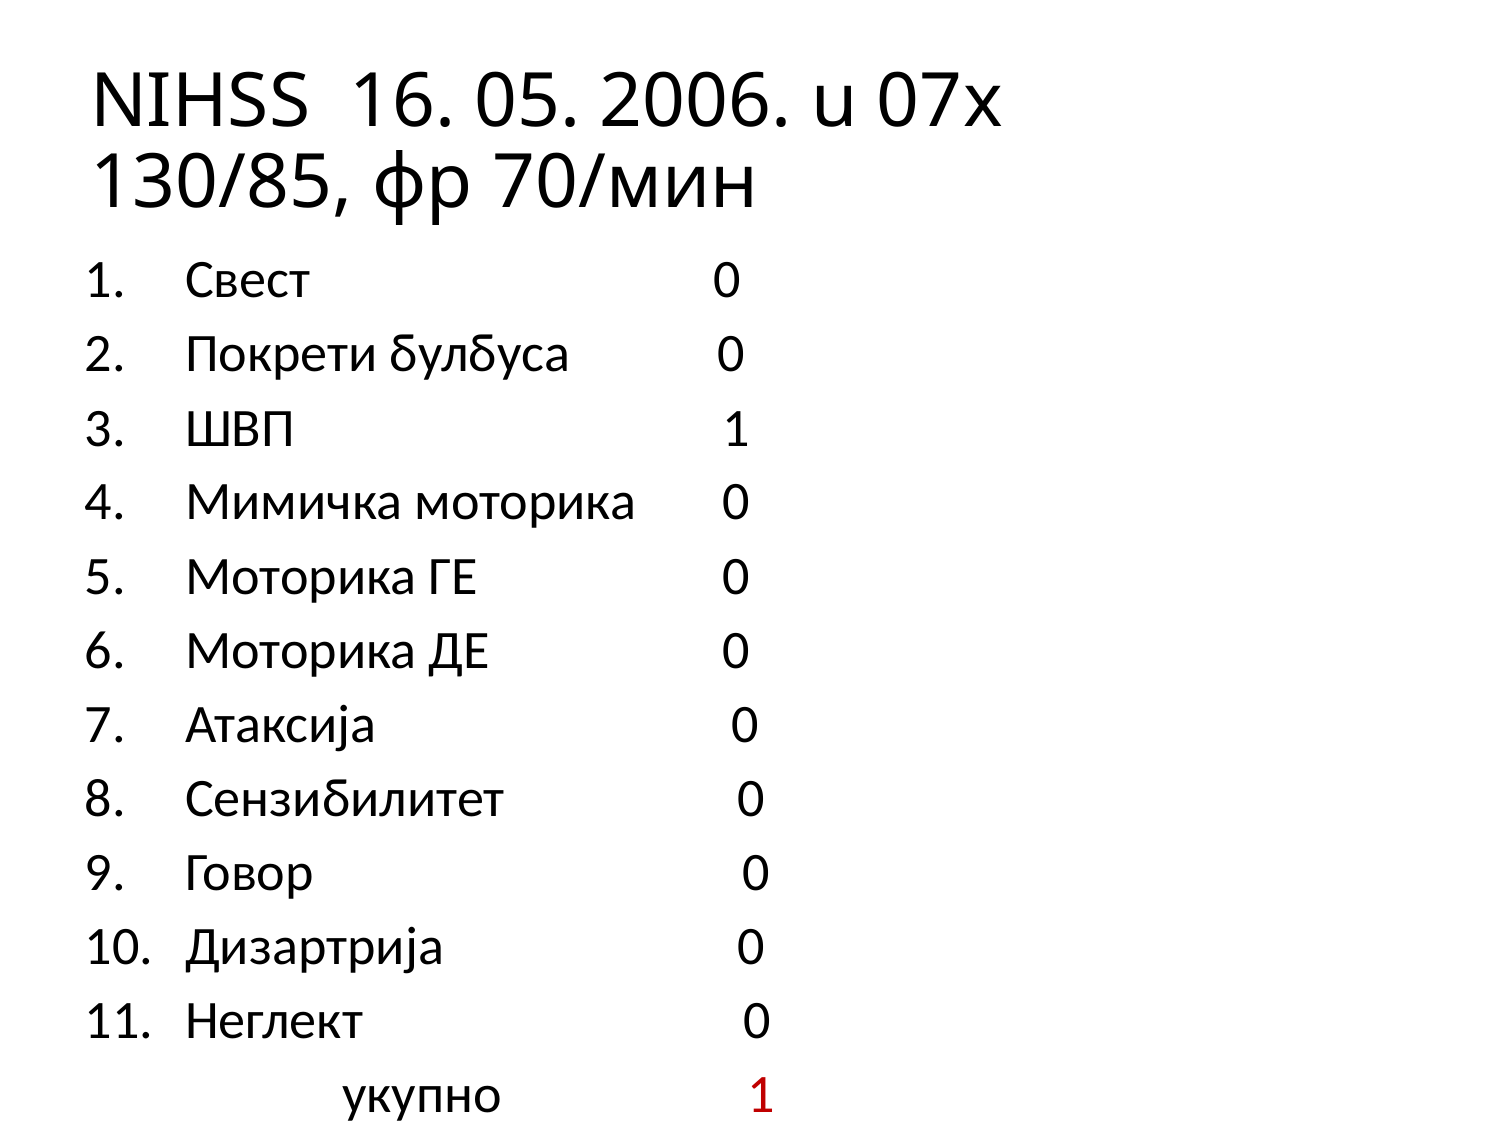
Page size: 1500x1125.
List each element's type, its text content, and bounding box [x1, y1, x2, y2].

title NIHSS 16. 05. 2006. u 07х 130/85, фр 70/мин [75, 42, 1425, 244]
list Свест 0 Покрети булбуса 0 ШВП 1 Мимичка моторика 0 Моторика ГЕ 0 Моторика ДЕ 0 Атаксија 0 Сензибилитет 0 Говор 0 Дизартрија 0 Неглект 0 укупно 1 [70, 243, 1420, 1059]
